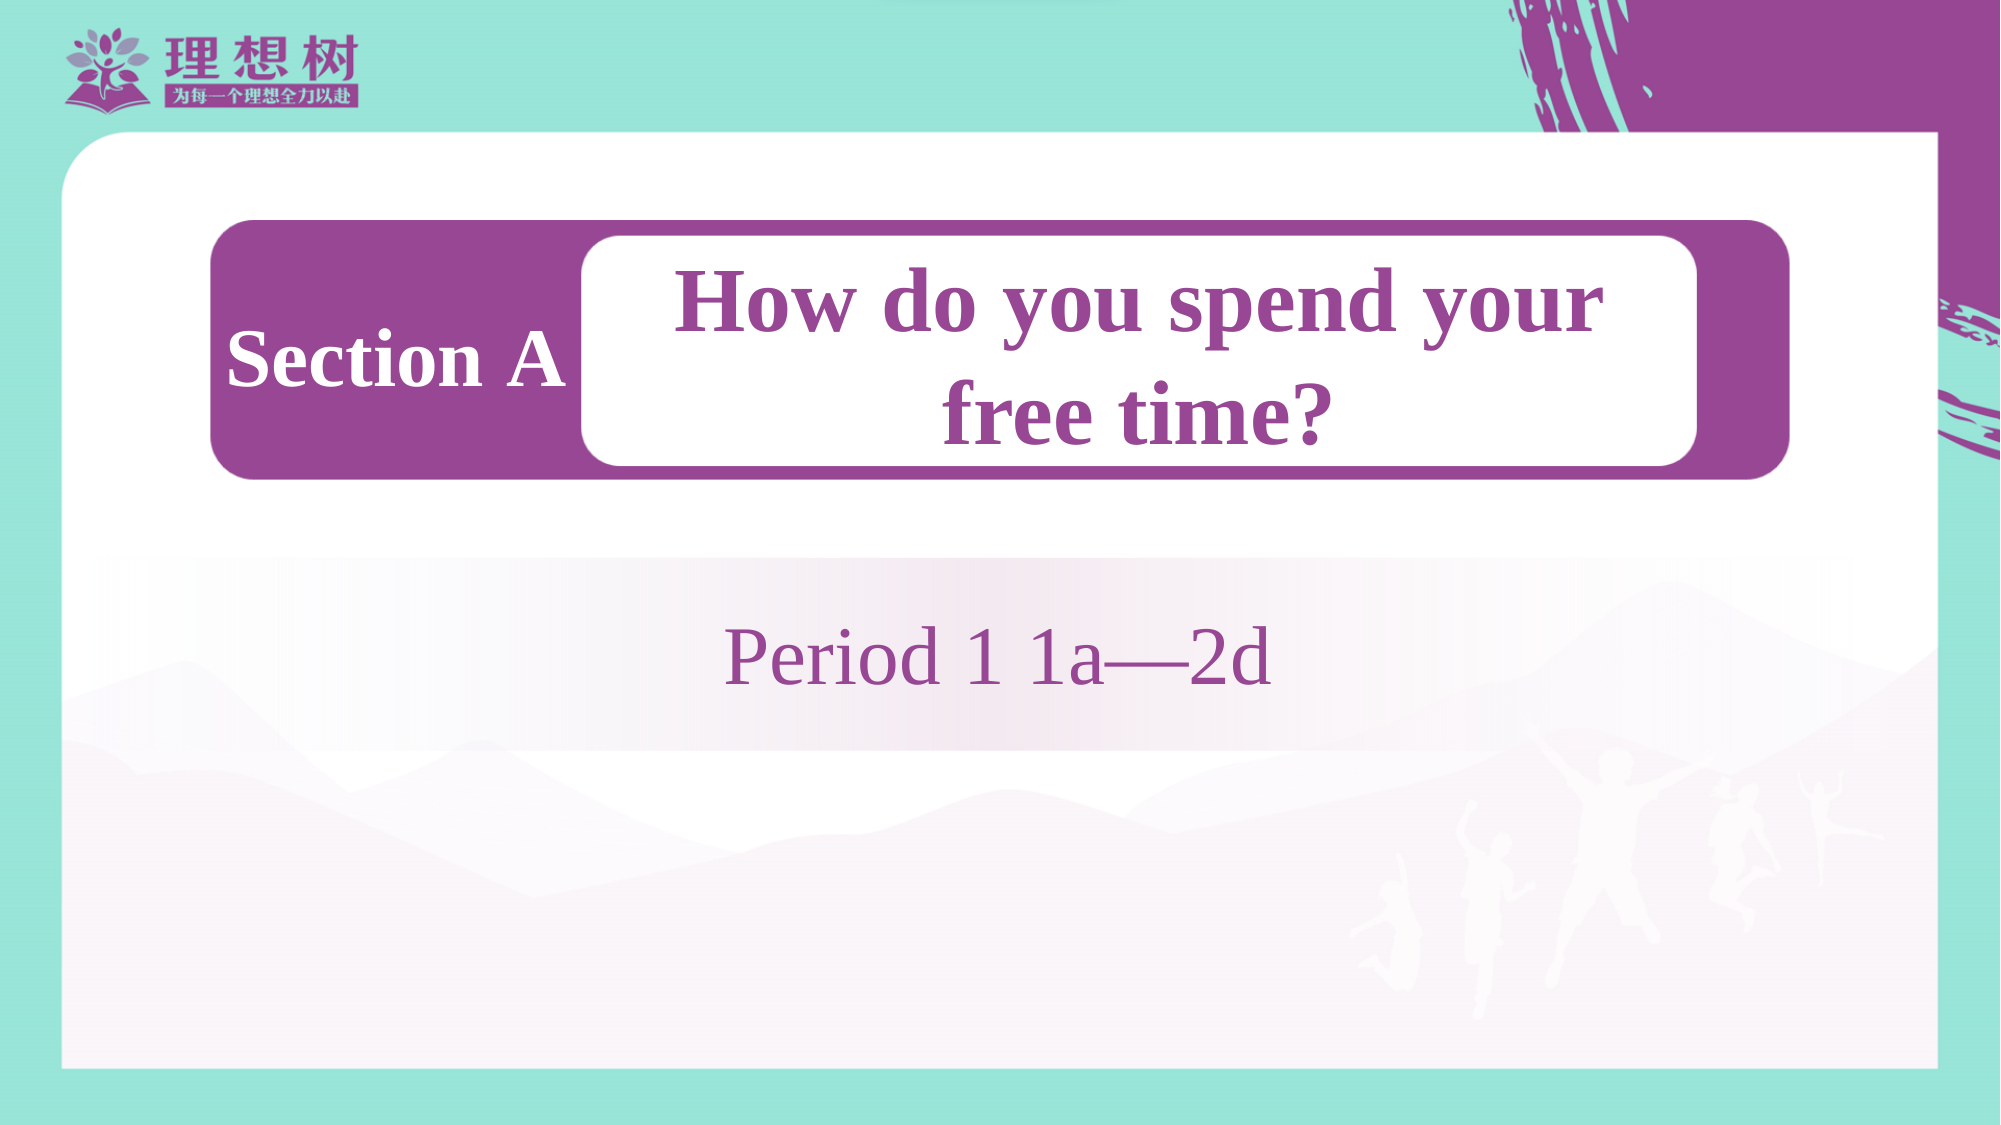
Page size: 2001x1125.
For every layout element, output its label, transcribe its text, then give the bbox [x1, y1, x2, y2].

text_box Period 1 1a—2d [58, 543, 1938, 756]
picture [0, 0, 2000, 1125]
text_box How do you spend your free time? [584, 241, 1695, 461]
text_box Section A [199, 241, 584, 461]
